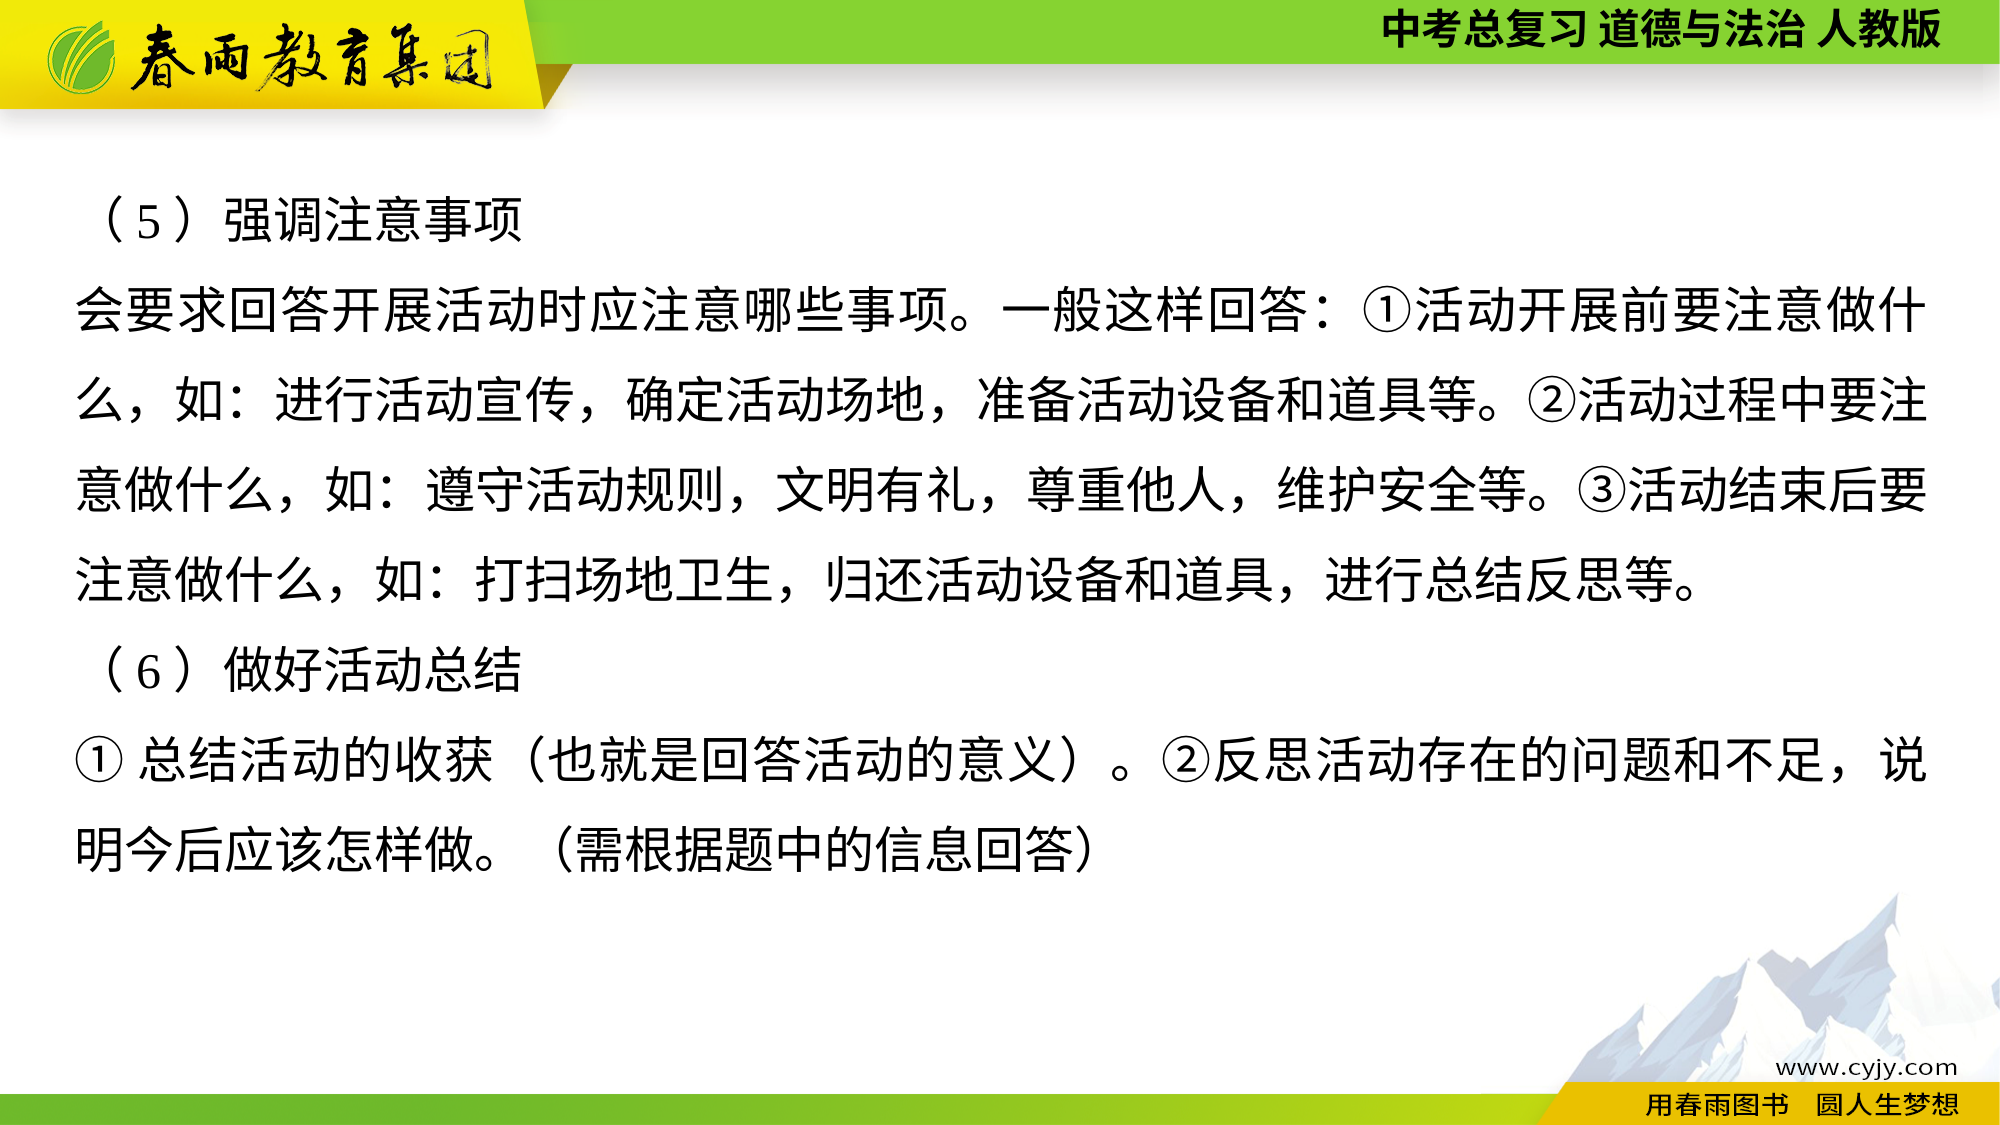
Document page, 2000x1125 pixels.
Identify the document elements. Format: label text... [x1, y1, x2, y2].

list （5）强调注意事项 会要求回答开展活动时应注意哪些事项。一般这样回答：①活动开展前要注意做什么，如：进行活动宣传，确定活动场地，准备活动设备和道具等。②活动过程中要注意做什么，如：遵守活动规则，文明有礼，尊重他人，维护安全等。③活动结束后要注意做什么，如：打扫场地卫生，归还活动设备和道具，进行总结反思等。 （6）做好活动总结 ①总结活动的收获（也就是回答活动的意义）。②反思活动存在的问题和不足，说明今后应该怎样做。（需根据题中的信息回答） [59, 150, 1944, 882]
picture [0, 0, 2000, 1125]
